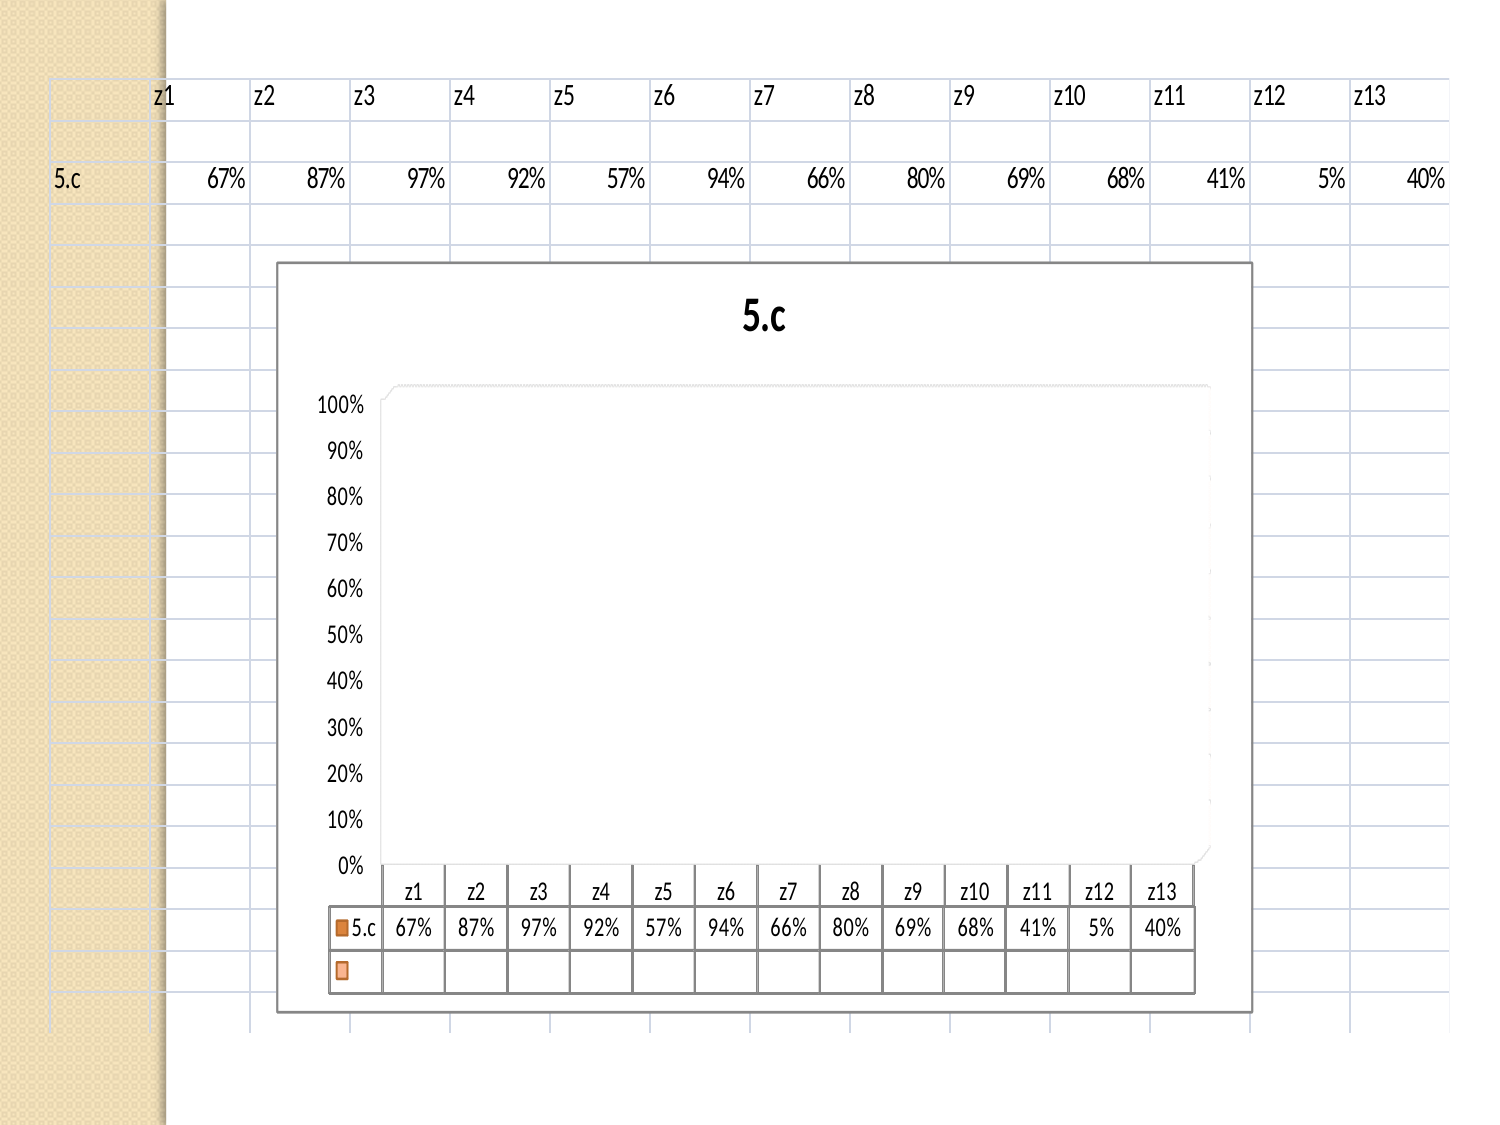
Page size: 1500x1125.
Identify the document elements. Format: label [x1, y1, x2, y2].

text_box [48, 77, 1451, 1036]
